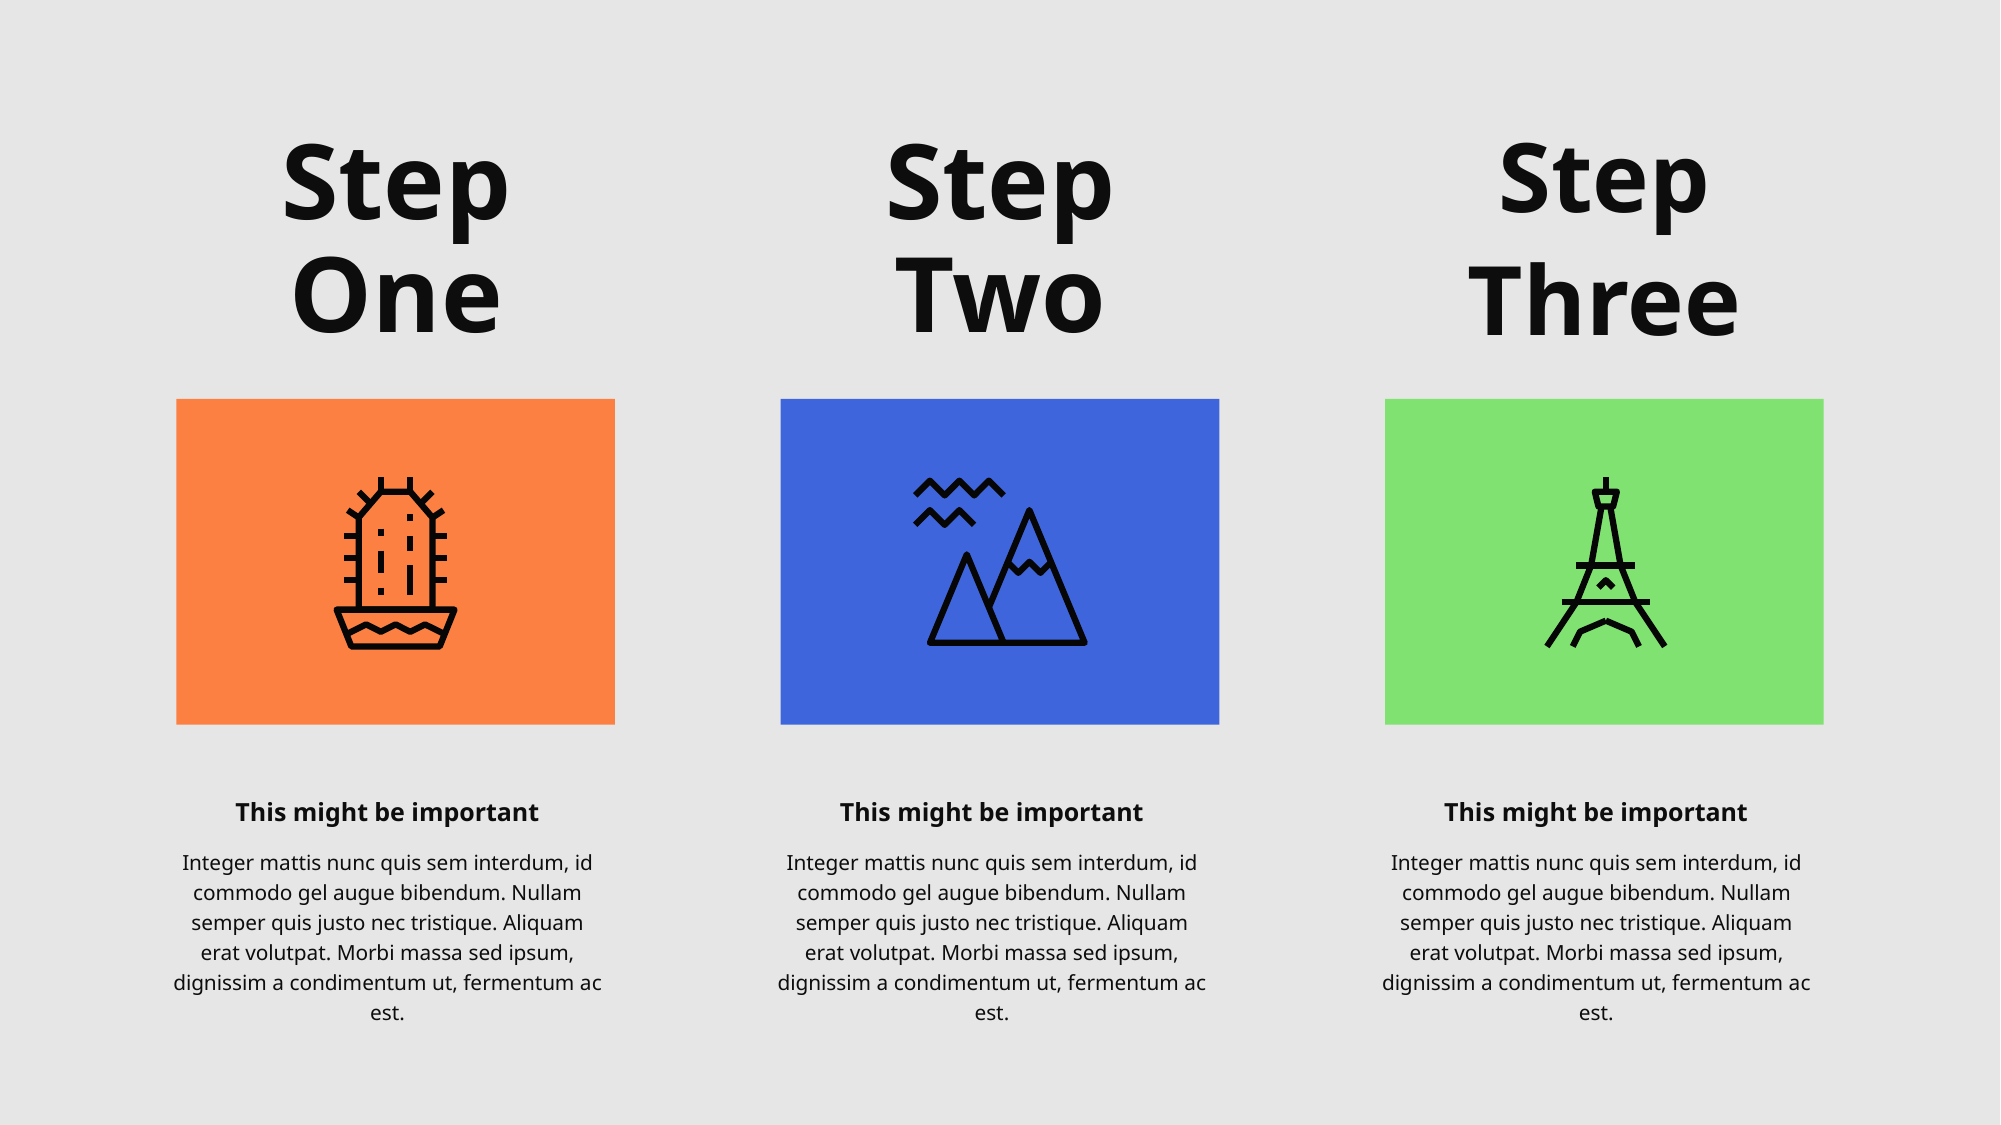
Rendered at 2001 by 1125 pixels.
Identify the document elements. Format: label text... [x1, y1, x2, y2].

list Integer mattis nunc quis sem interdum, id commodo gel augue bibendum. Nullam semper quis justo nec tristique. Aliquam erat volutpat. Morbi massa sed ipsum, dignissim a condimentum ut, fermentum ac est. [758, 838, 1226, 1003]
list Step Three [1362, 122, 1846, 366]
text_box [336, 476, 455, 647]
text_box [175, 398, 616, 726]
list Integer mattis nunc quis sem interdum, id commodo gel augue bibendum. Nullam semper quis justo nec tristique. Aliquam erat volutpat. Morbi massa sed ipsum, dignissim a condimentum ut, fermentum ac est. [154, 838, 621, 1003]
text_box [1546, 476, 1662, 647]
text_box [1384, 398, 1825, 726]
list Step Two [758, 122, 1242, 366]
list This might be important [154, 792, 621, 838]
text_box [915, 480, 1085, 643]
text_box [780, 398, 1220, 726]
list This might be important [1363, 792, 1830, 838]
list Integer mattis nunc quis sem interdum, id commodo gel augue bibendum. Nullam semper quis justo nec tristique. Aliquam erat volutpat. Morbi massa sed ipsum, dignissim a condimentum ut, fermentum ac est. [1363, 838, 1830, 1003]
list Step One [154, 122, 638, 366]
list This might be important [758, 792, 1226, 838]
